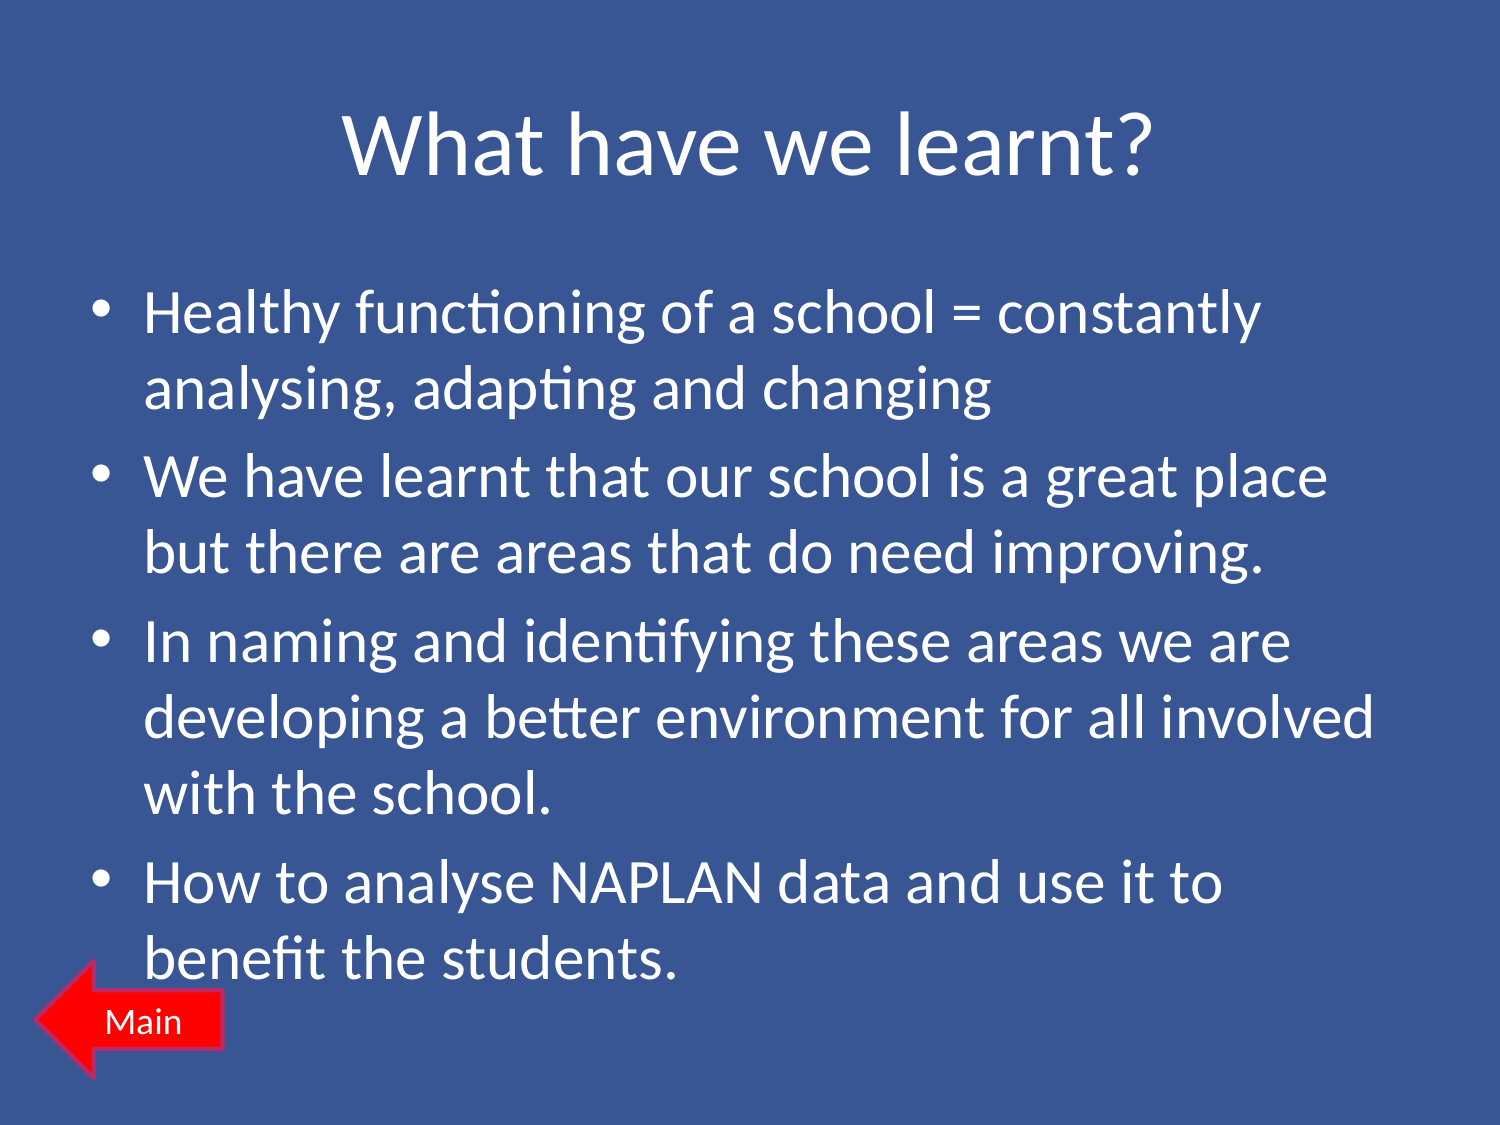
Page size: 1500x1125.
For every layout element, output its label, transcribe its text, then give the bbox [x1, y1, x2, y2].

text_box Main [32, 958, 225, 1080]
list Healthy functioning of a school = constantly analysing, adapting and changing We have learnt that our school is a great place but there are areas that do need improving. In naming and identifying these areas we are developing a better environment for all involved with the school. How to analyse NAPLAN data and use it to benefit the students. [74, 262, 1426, 1006]
title What have we learnt? [74, 44, 1426, 233]
